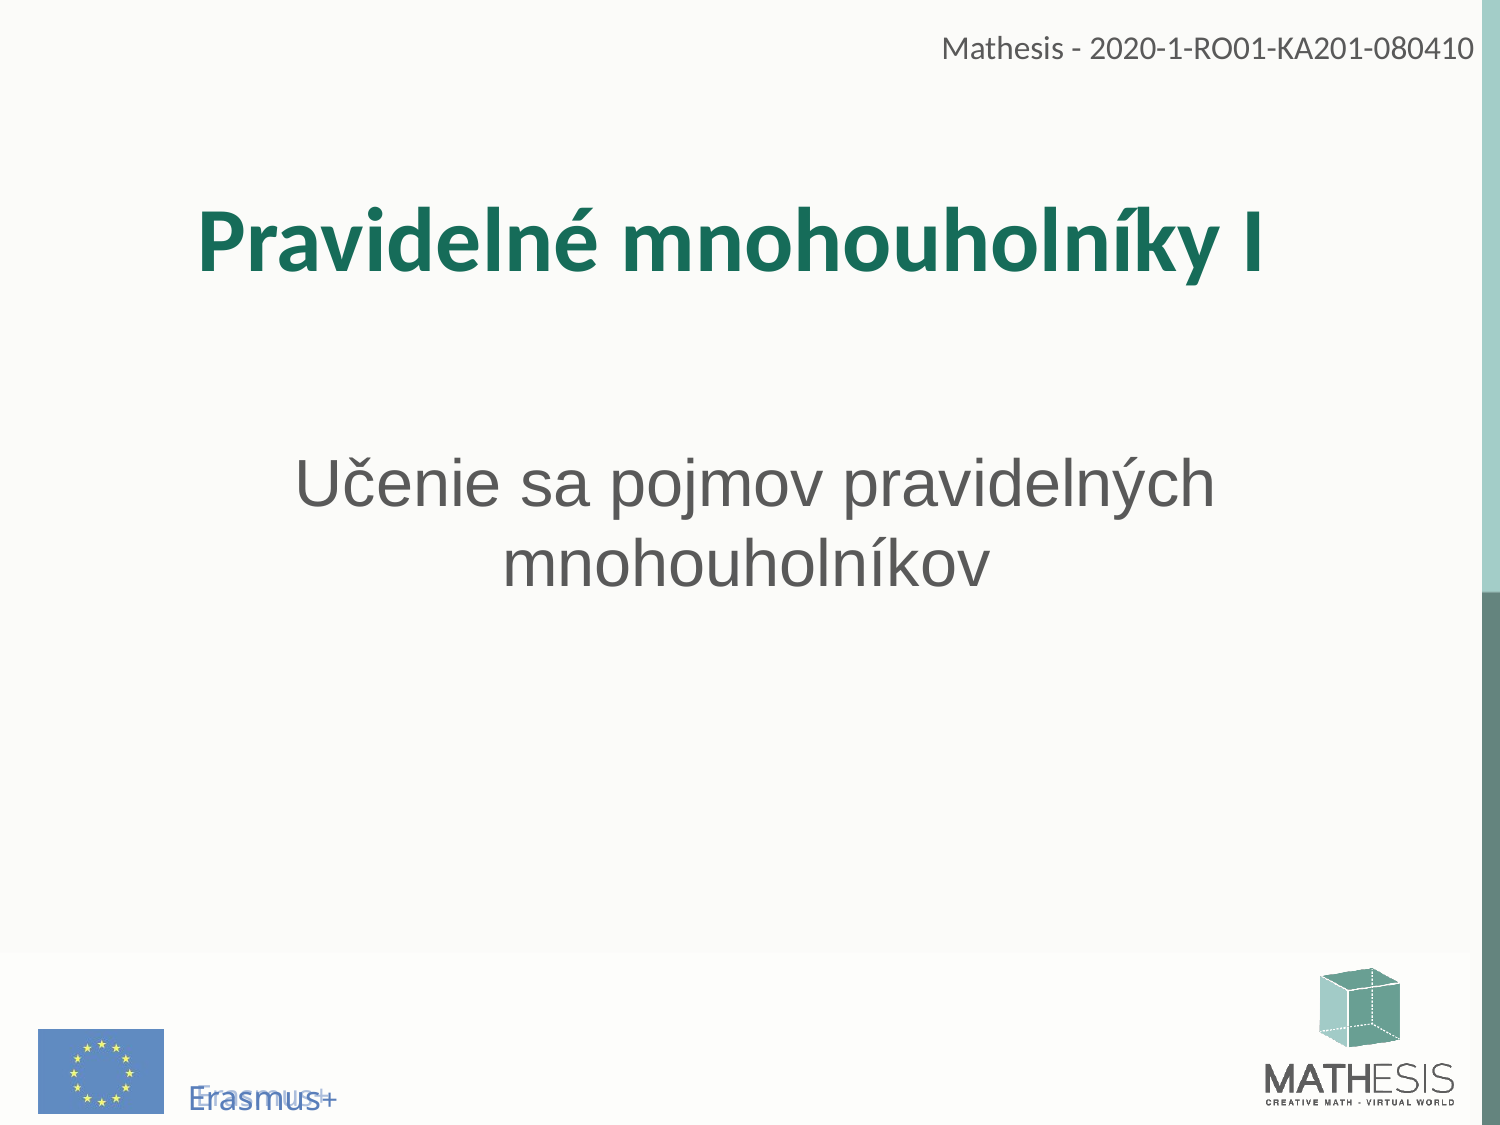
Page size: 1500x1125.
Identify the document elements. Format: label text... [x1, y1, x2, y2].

title Pravidelné mnohouholníky I [53, 172, 1412, 414]
subtitle Učenie sa pojmov pravidelných mnohouholníkov [53, 432, 1459, 721]
